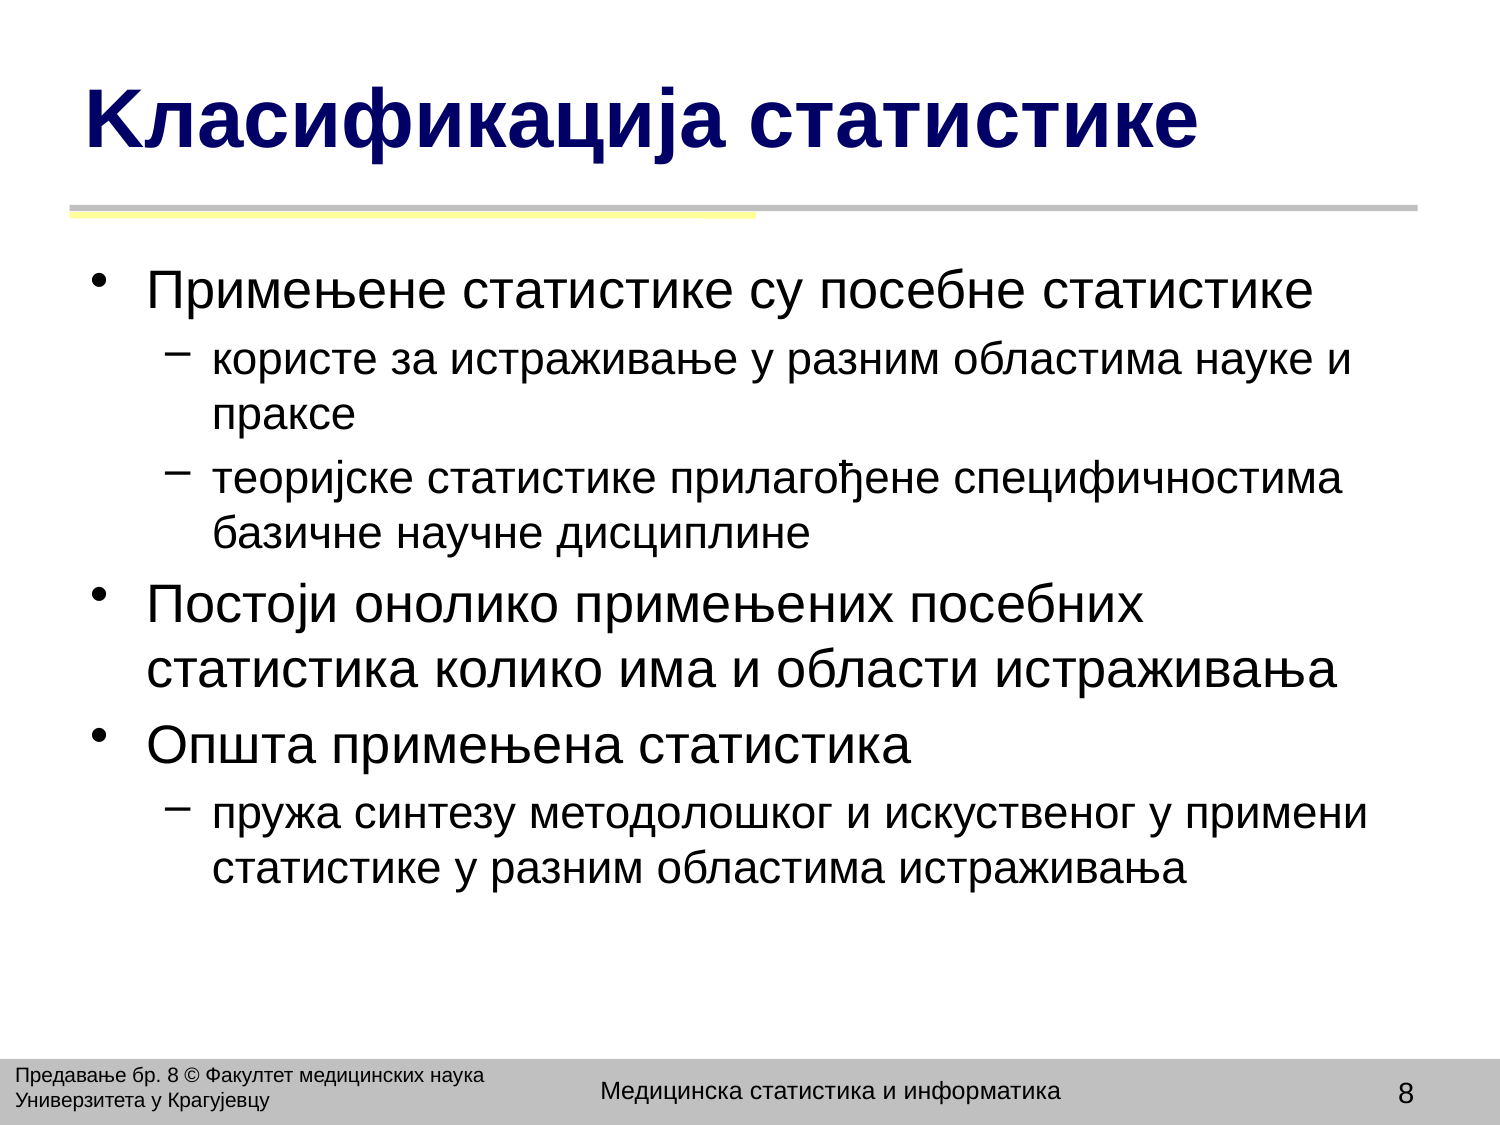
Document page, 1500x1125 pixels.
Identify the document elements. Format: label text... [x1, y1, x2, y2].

slide_number Предавање бр. 8 © Факултет медицинских наука Универзитета у Крагујевцу [0, 1053, 614, 1108]
list Примењене статистике су посебне статистике користе за истраживање у разним областима науке и праксе теоријске статистике прилагођене специфичностима базичне научне дисциплине Постоји онолико примењених посебних статистика колико има и области истраживања Општа примењена статистика пружа синтезу методолошког и искуственог у примени статистике у разним областима истраживања [74, 246, 1426, 1023]
slide_number 8 [1164, 1066, 1430, 1125]
title Kласификација статистике [69, 19, 1426, 208]
footer Медицинска статистика и информатика [512, 1066, 1151, 1125]
